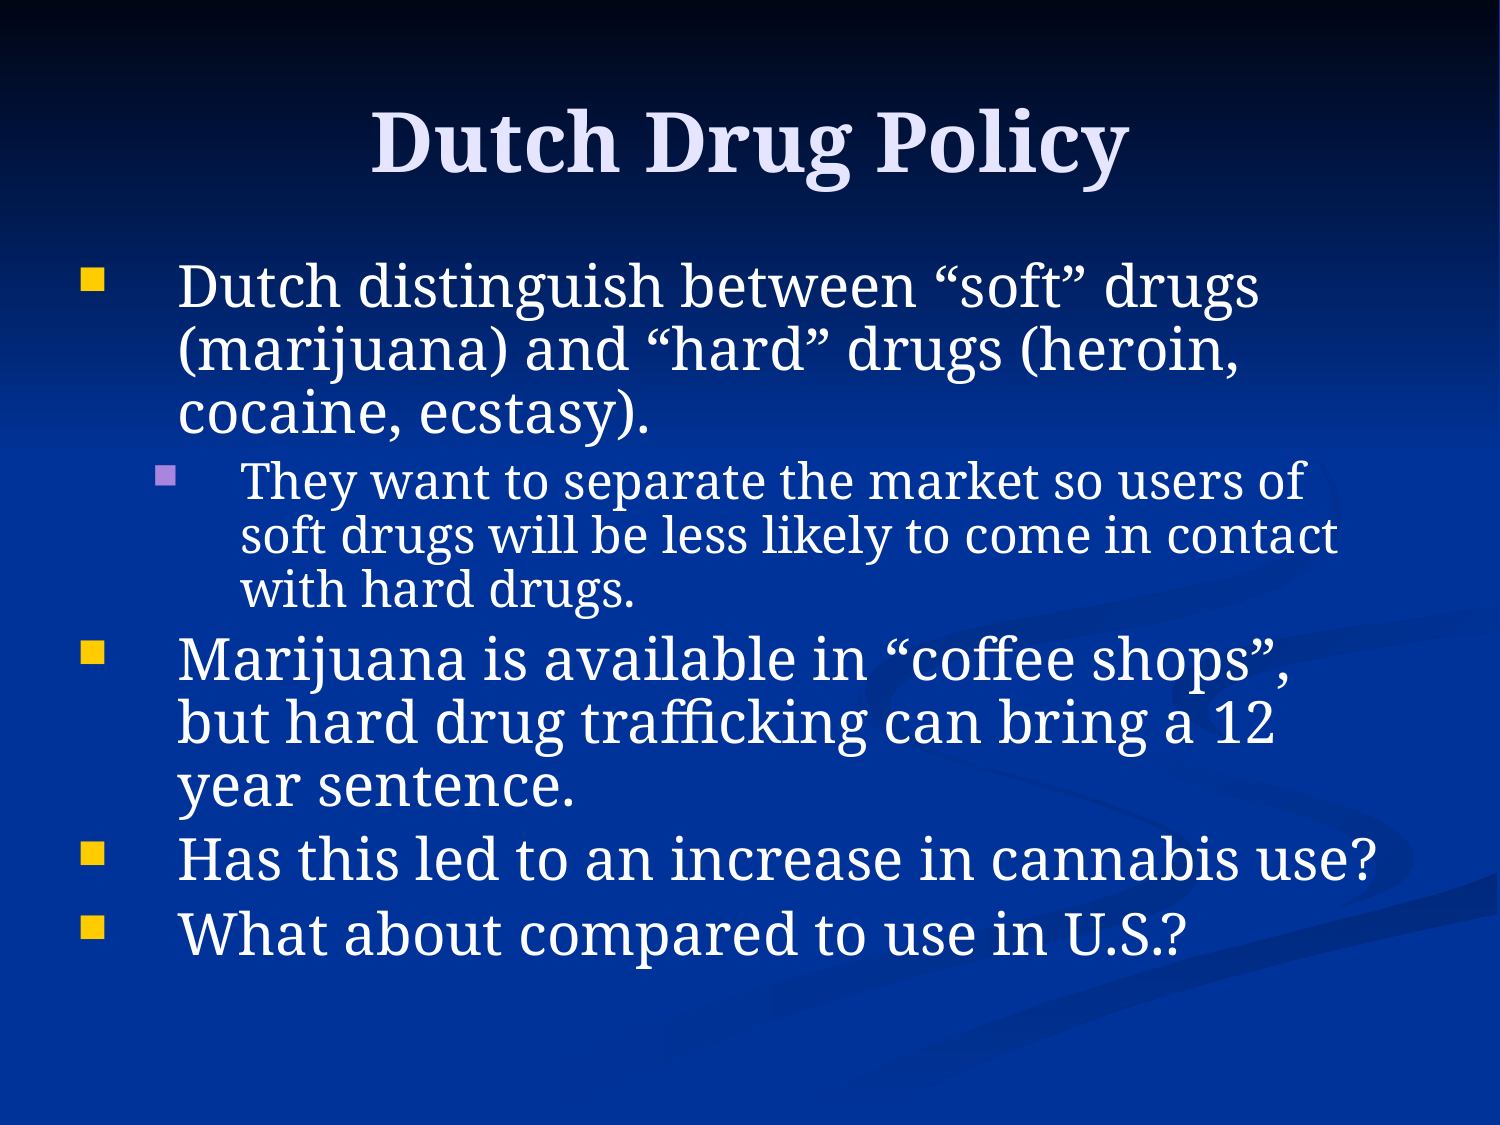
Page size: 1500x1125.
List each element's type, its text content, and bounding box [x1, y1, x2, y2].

list Dutch distinguish between “soft” drugs (marijuana) and “hard” drugs (heroin, cocaine, ecstasy). They want to separate the market so users of soft drugs will be less likely to come in contact with hard drugs. Marijuana is available in “coffee shops”, but hard drug trafficking can bring a 12 year sentence. Has this led to an increase in cannabis use? What about compared to use in U.S.? [62, 249, 1413, 994]
title Dutch Drug Policy [74, 44, 1426, 233]
